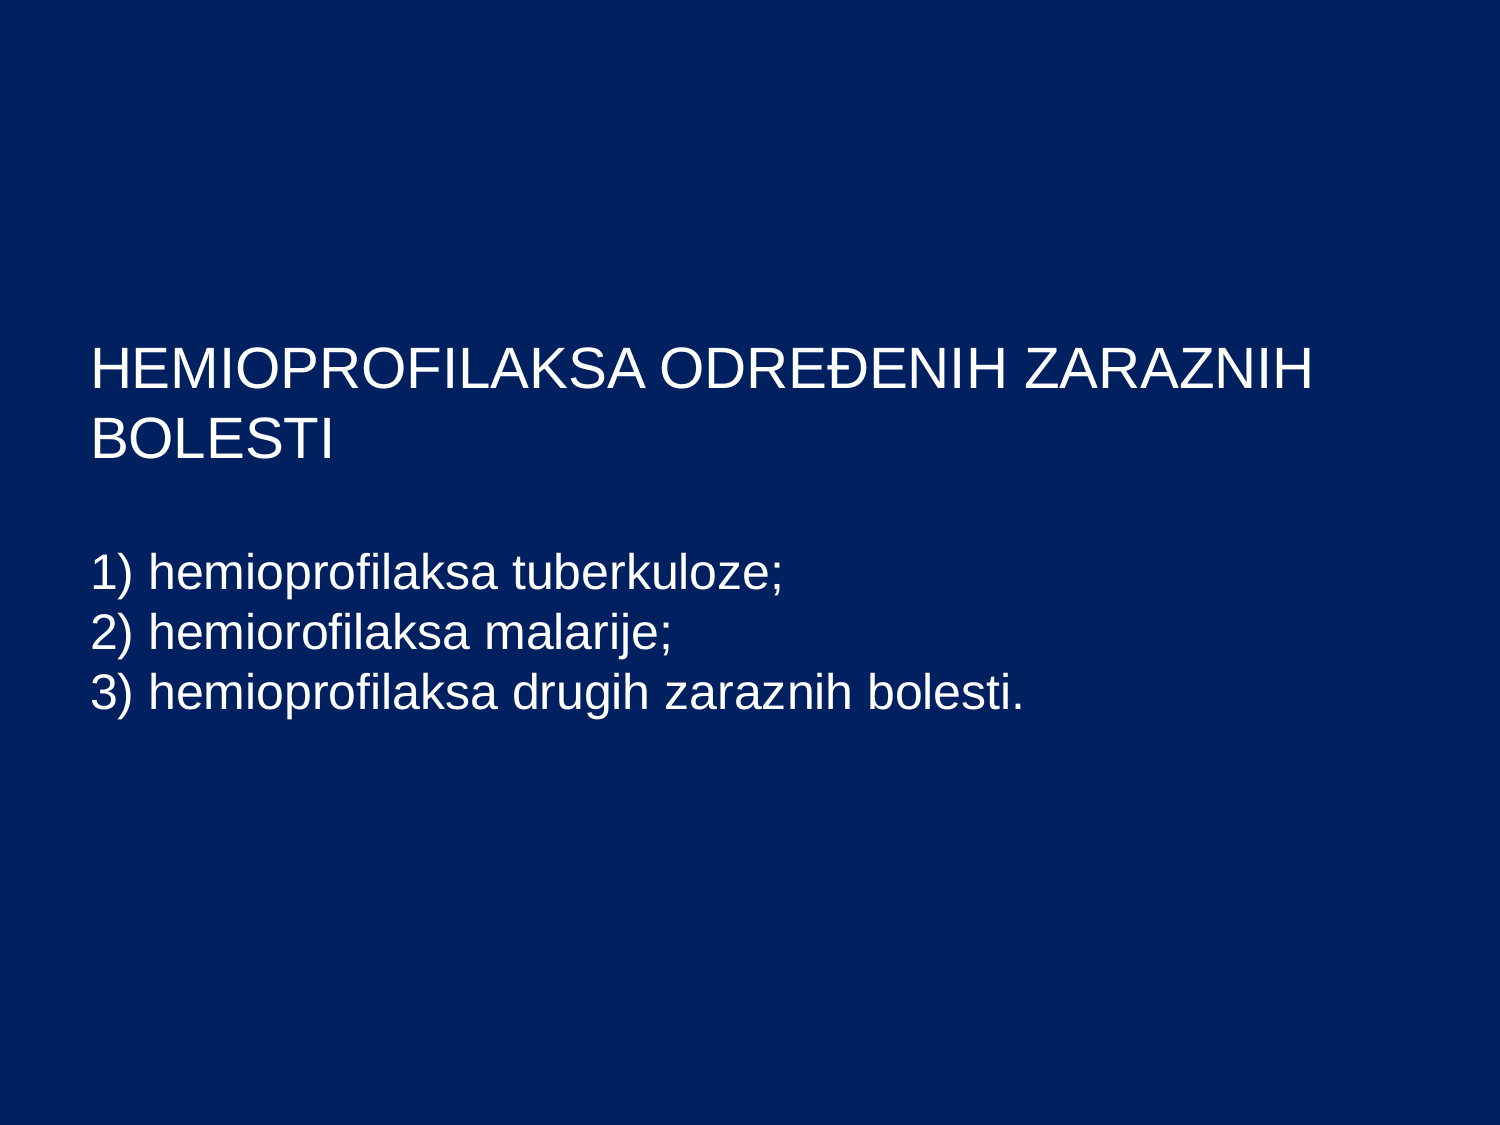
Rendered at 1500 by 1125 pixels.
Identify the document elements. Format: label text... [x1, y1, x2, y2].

title HEMIOPROFILAKSA ODREĐENIH ZARAZNIH BOLESTI 1) hemioprofilaksa tuberkuloze; 2) hemiorofilaksa malarije; 3) hemioprofilaksa drugih zaraznih bolesti. [75, 112, 1425, 938]
